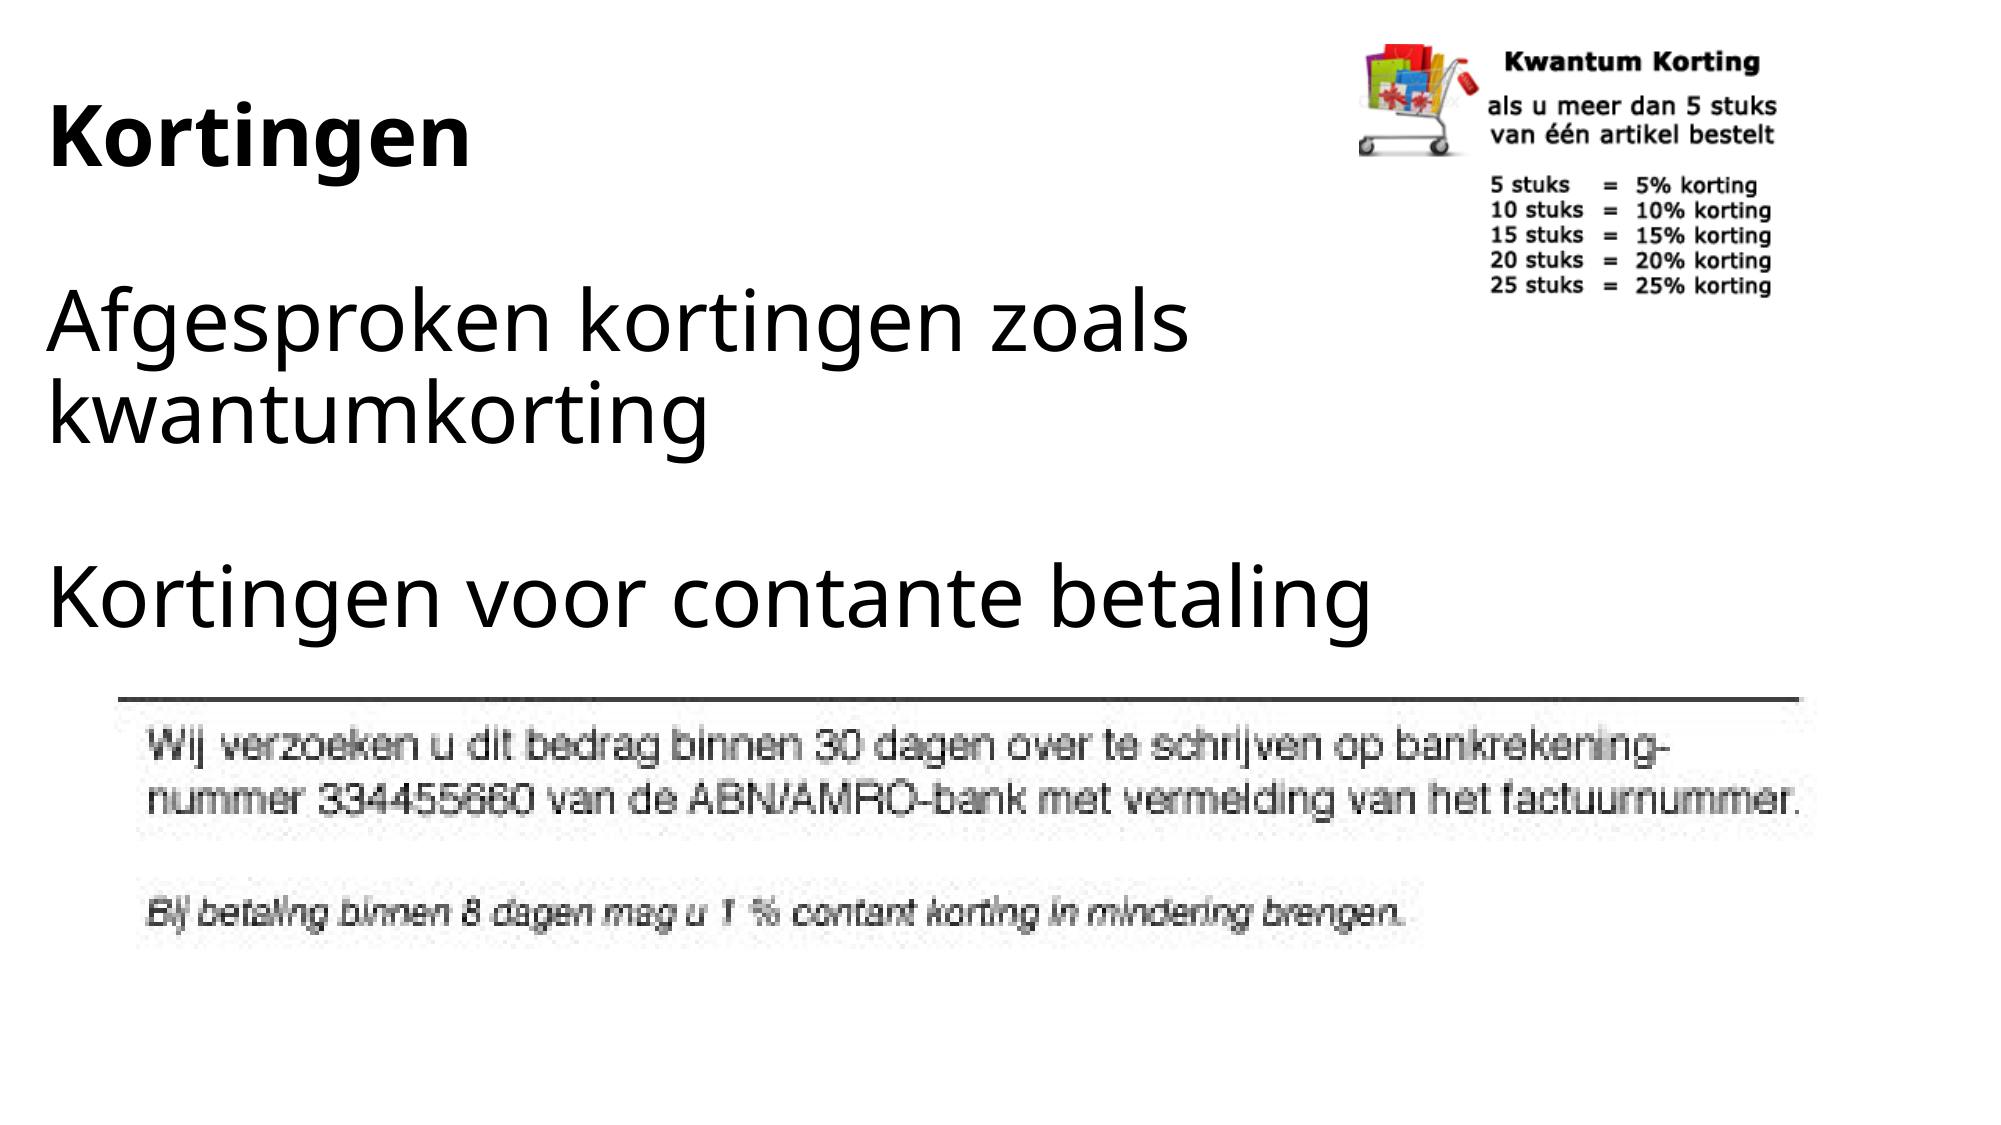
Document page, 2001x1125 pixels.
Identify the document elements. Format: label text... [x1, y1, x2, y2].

picture [1359, 44, 1791, 310]
picture [114, 653, 1831, 967]
title Kortingen Afgesproken kortingen zoals kwantumkorting Kortingen voor contante betaling [31, 85, 1757, 654]
